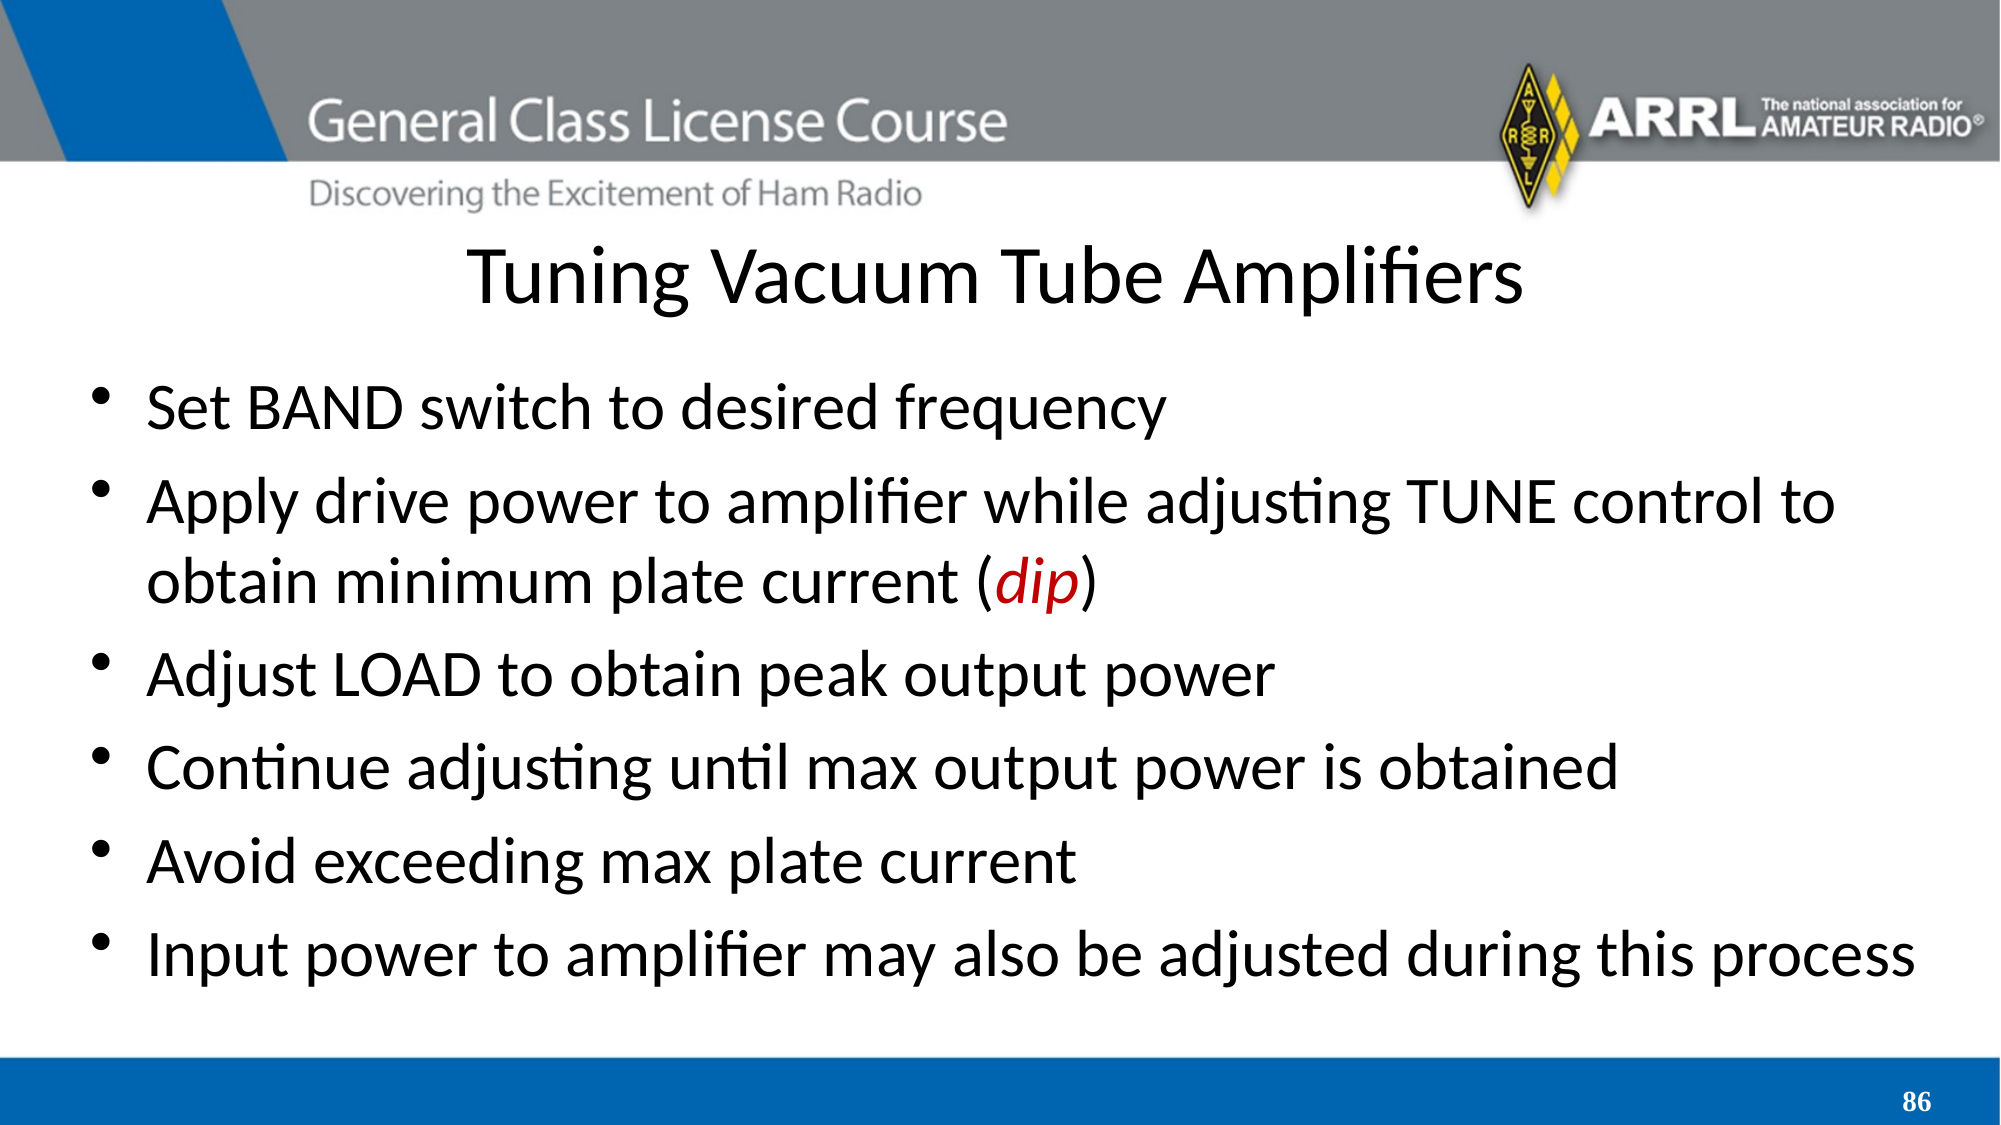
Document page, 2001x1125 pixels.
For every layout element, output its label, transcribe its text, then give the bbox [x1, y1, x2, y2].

title Tuning Vacuum Tube Amplifiers [96, 212, 1897, 355]
list Set BAND switch to desired frequency Apply drive power to amplifier while adjusting TUNE control to obtain minimum plate current (dip) Adjust LOAD to obtain peak output power Continue adjusting until max output power is obtained Avoid exceeding max plate current Input power to amplifier may also be adjusted during this process [75, 355, 1963, 1075]
picture [0, 0, 2001, 1125]
